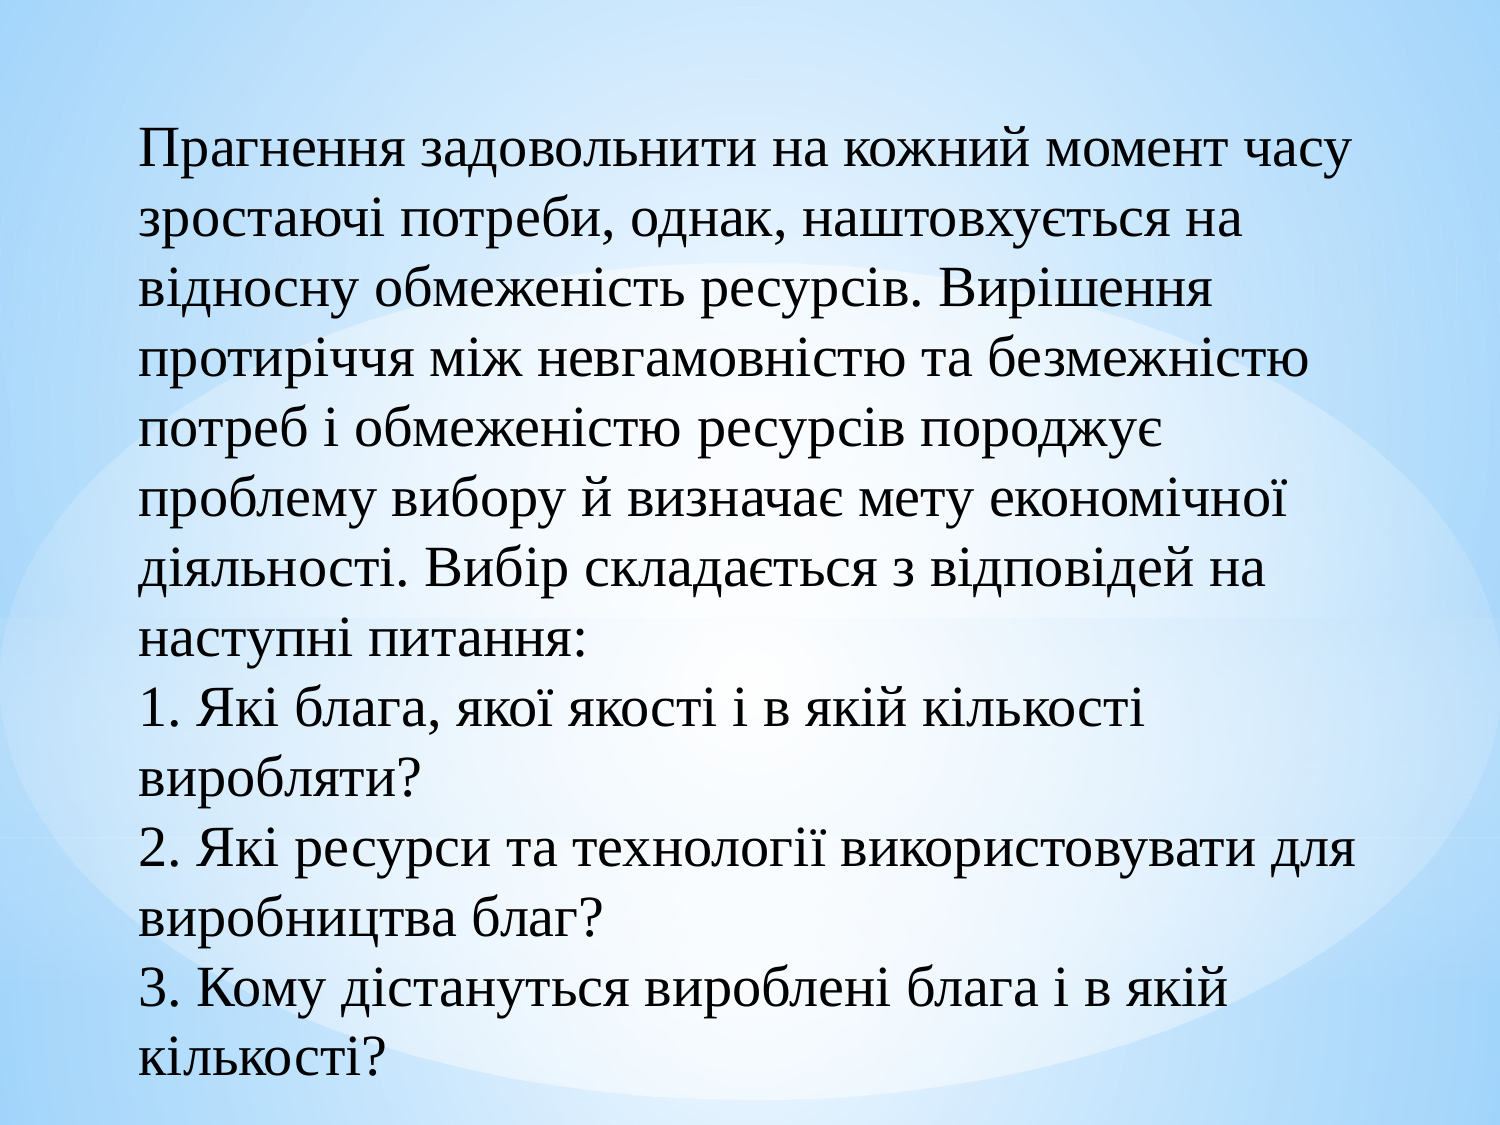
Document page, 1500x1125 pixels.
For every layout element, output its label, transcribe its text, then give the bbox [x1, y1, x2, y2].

text_box Прагнення задовольнити на кожний момент часу зростаючі потреби, однак, наштовхується на відносну обмеженість ресурсів. Вирішення протиріччя між невгамовністю та безмежністю потреб і обмеженістю ресурсів породжує проблему вибору й визначає мету економічної діяльності. Вибір складається з відповідей на наступні питання: 1. Які блага, якої якості і в якій кількості виробляти? 2. Які ресурси та технології використовувати для виробництва благ? 3. Кому дістануться вироблені блага і в якій кількості? [123, 100, 1376, 1095]
